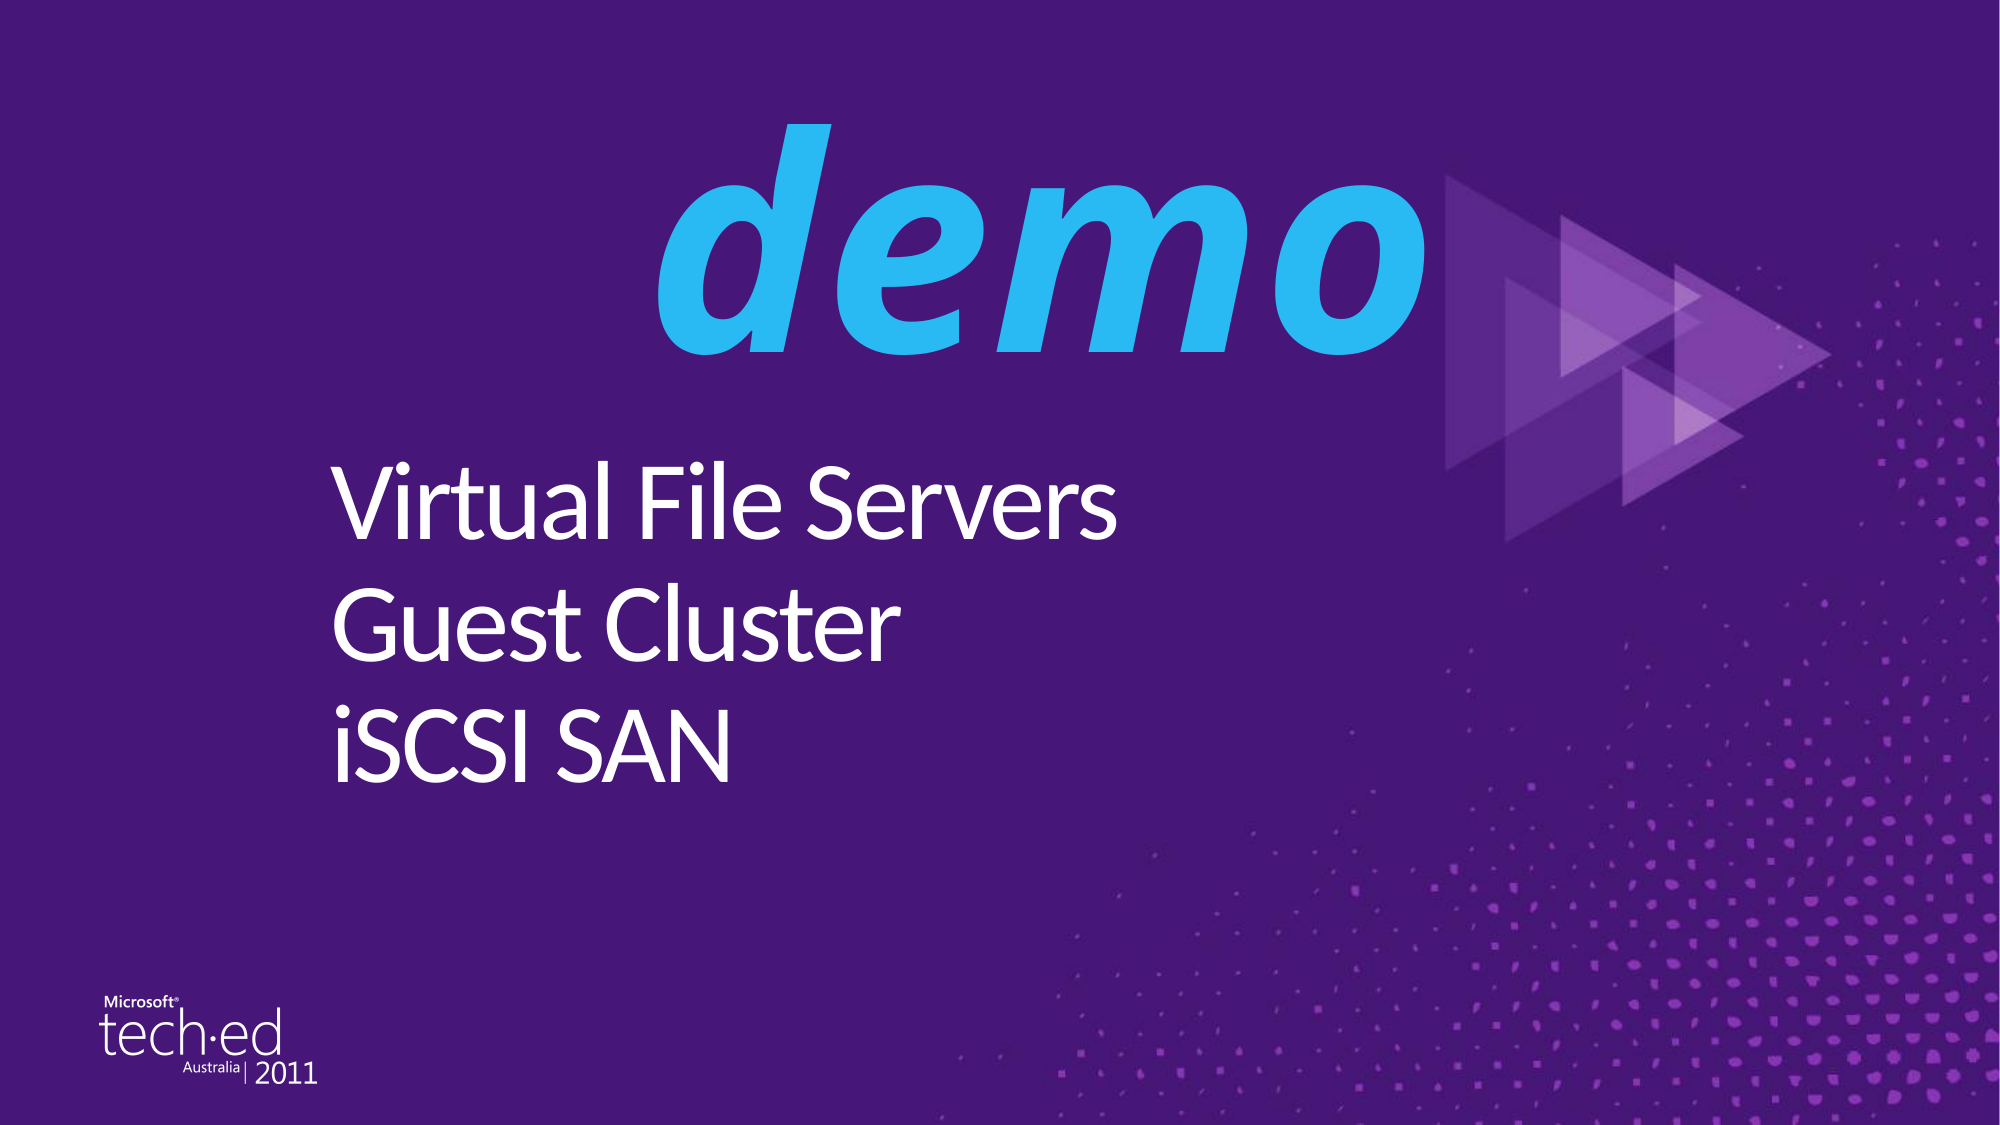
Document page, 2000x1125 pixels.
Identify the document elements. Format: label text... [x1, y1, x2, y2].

list demo [70, 42, 1537, 269]
picture [0, 0, 2000, 1125]
title Virtual File Servers Guest Cluster iSCSI SAN [309, 432, 1840, 833]
